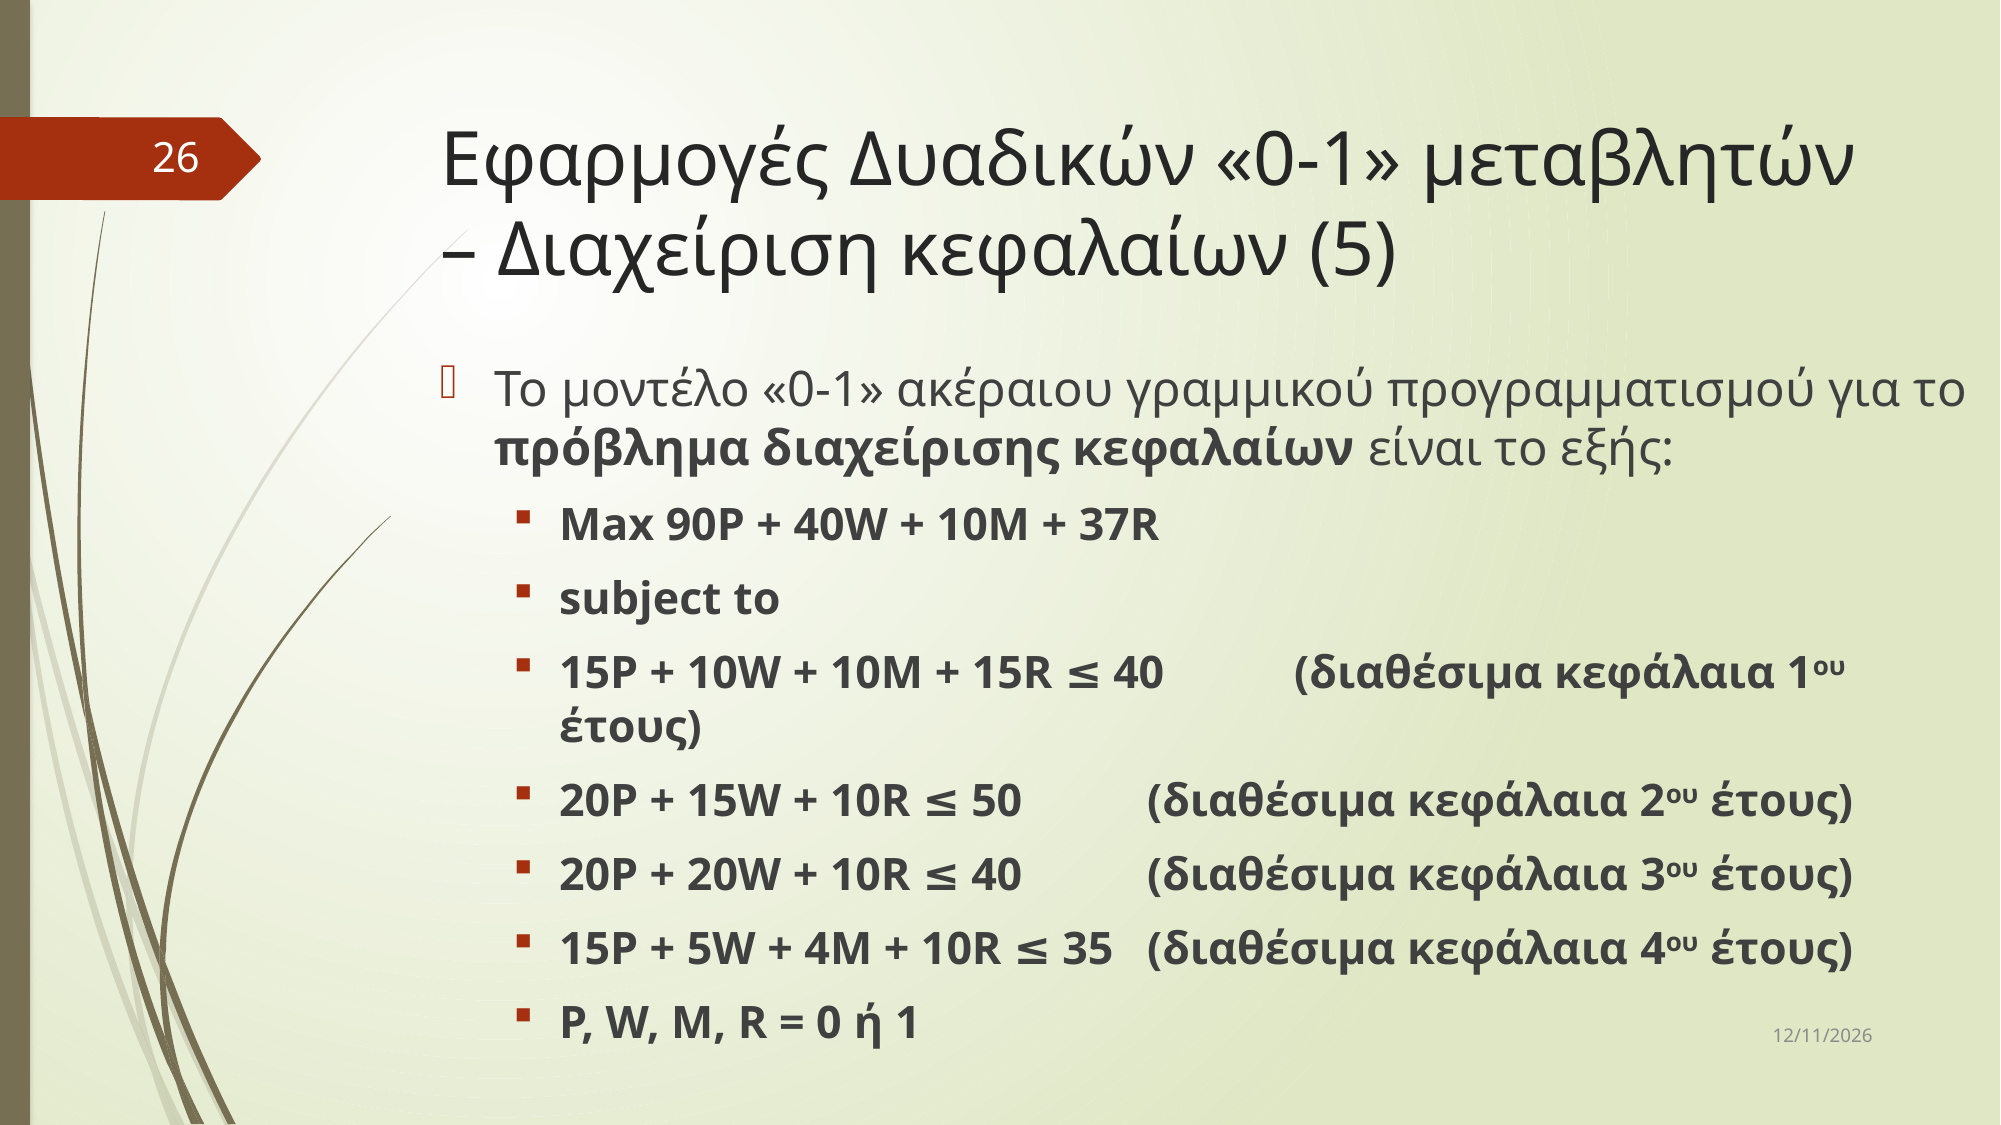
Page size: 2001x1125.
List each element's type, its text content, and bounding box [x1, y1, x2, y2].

title Εφαρμογές Δυαδικών «0-1» μεταβλητών – Διαχείριση κεφαλαίων (5) [425, 102, 1888, 313]
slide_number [1699, 1005, 1888, 1067]
list Το μοντέλο «0-1» ακέραιου γραμμικού προγραμματισμού για το πρόβλημα διαχείρισης κεφαλαίων είναι το εξής: Max 90P + 40W + 10M + 37R subject to 15P + 10W + 10M + 15R ≤ 40 (διαθέσιμα κεφάλαια 1ου έτους) 20P + 15W + 10R ≤ 50 (διαθέσιμα κεφάλαια 2ου έτους) 20P + 20W + 10R ≤ 40 (διαθέσιμα κεφάλαια 3ου έτους) 15P + 5W + 4M + 10R ≤ 35 (διαθέσιμα κεφάλαια 4ου έτους) P, W, M, R = 0 ή 1 [424, 350, 2000, 1067]
slide_number 26 [87, 129, 216, 190]
